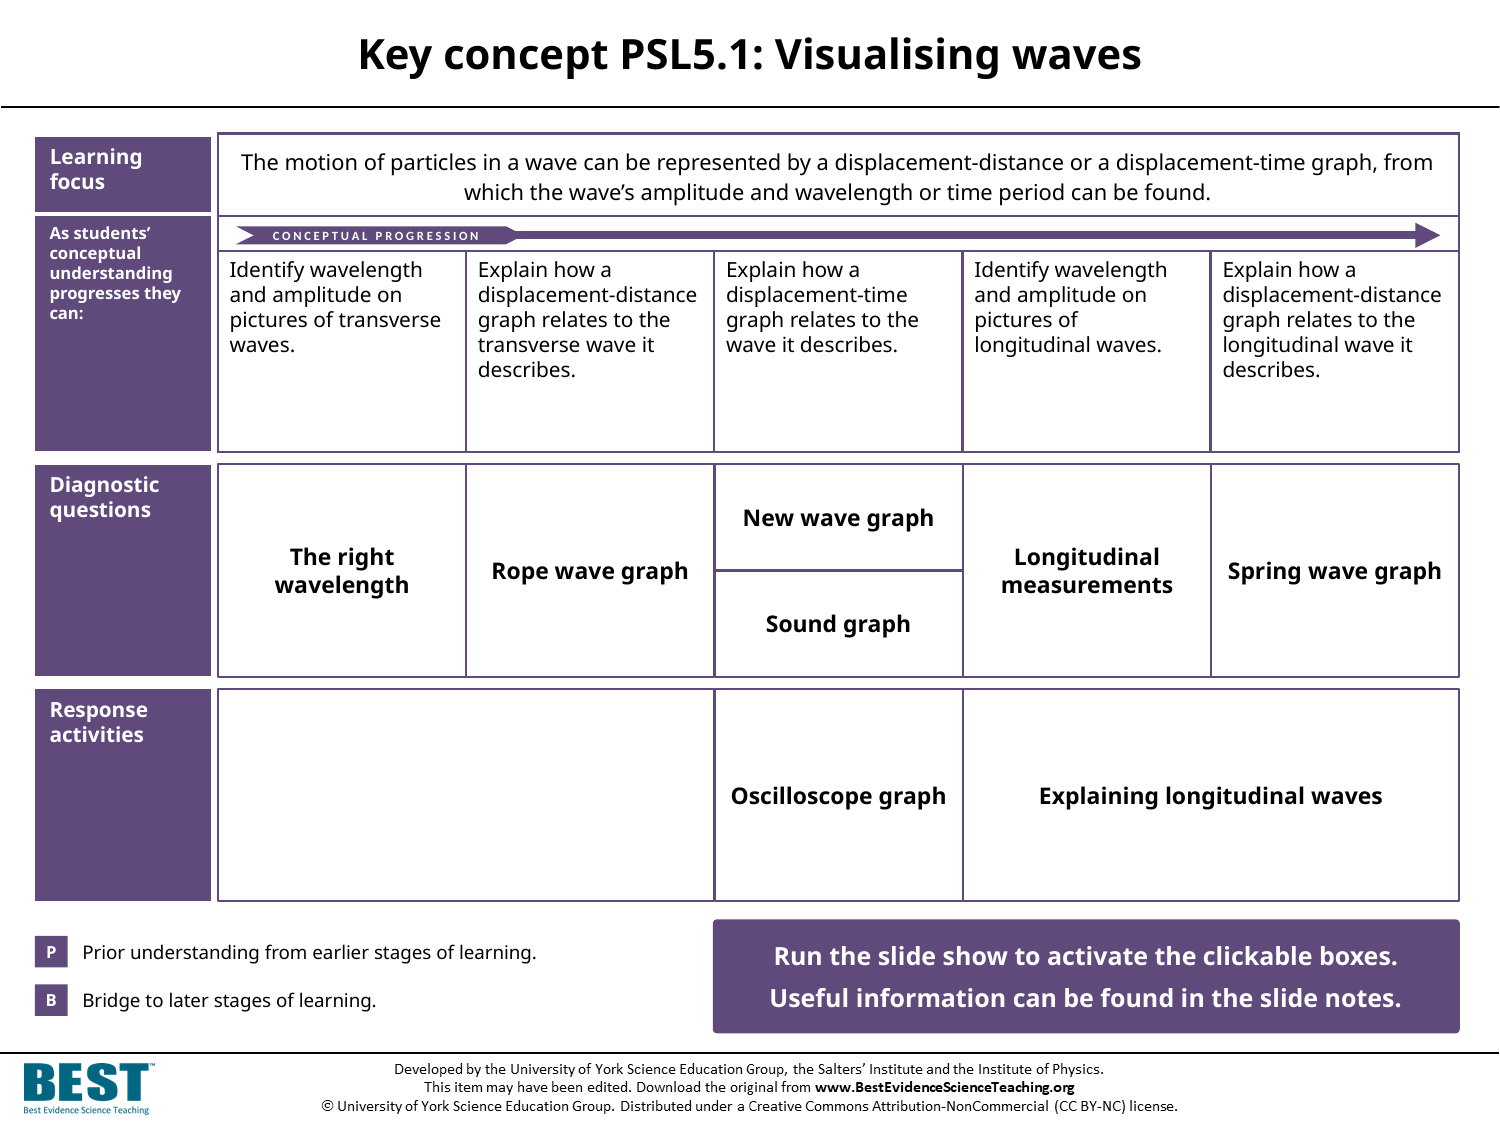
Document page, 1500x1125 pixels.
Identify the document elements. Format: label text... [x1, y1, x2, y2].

picture [0, 106, 1500, 1125]
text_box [34, 133, 1460, 902]
text_box Key concept PSL5.1: Visualising waves [0, 0, 1500, 105]
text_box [34, 933, 679, 1019]
